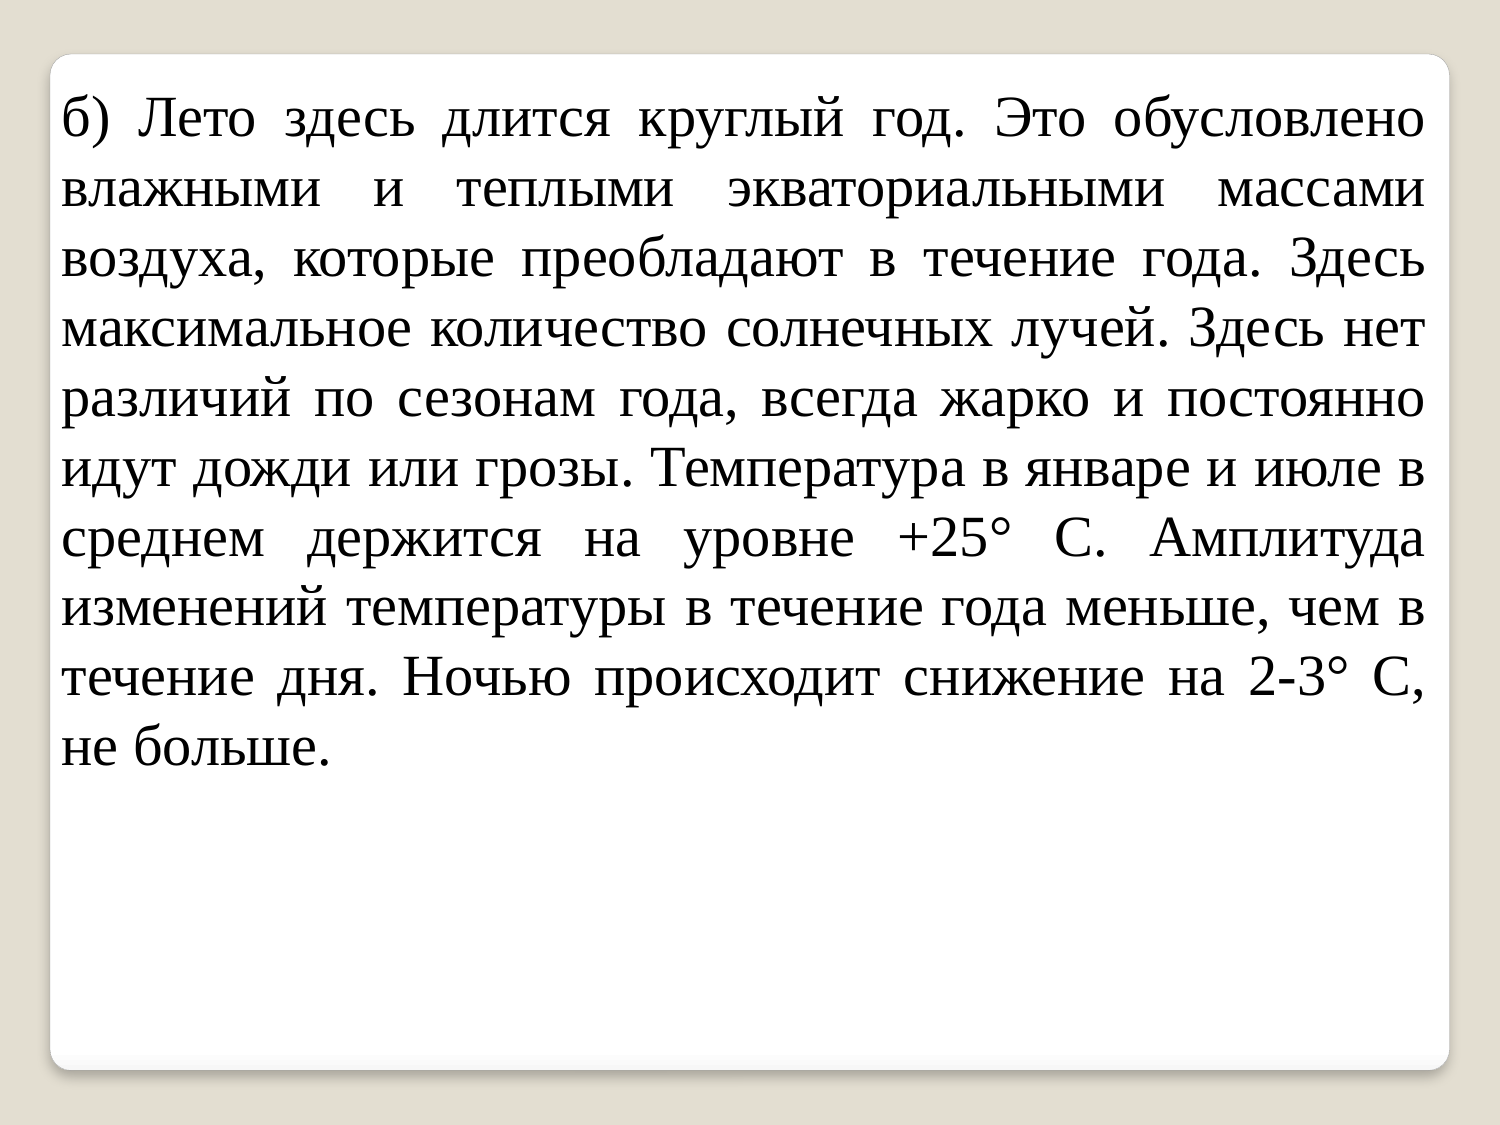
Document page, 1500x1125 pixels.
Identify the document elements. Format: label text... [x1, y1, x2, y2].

text_box б) Лето здесь длится круглый год. Это обусловлено влажными и теплыми экваториальными массами воздуха, которые преобладают в течение года. Здесь максимальное количество солнечных лучей. Здесь нет различий по сезонам года, всегда жарко и постоянно идут дожди или грозы. Температура в январе и июле в среднем держится на уровне +25° С. Амплитуда изменений температуры в течение года меньше, чем в течение дня. Ночью происходит снижение на 2-3° С, не больше. [46, 70, 1442, 855]
